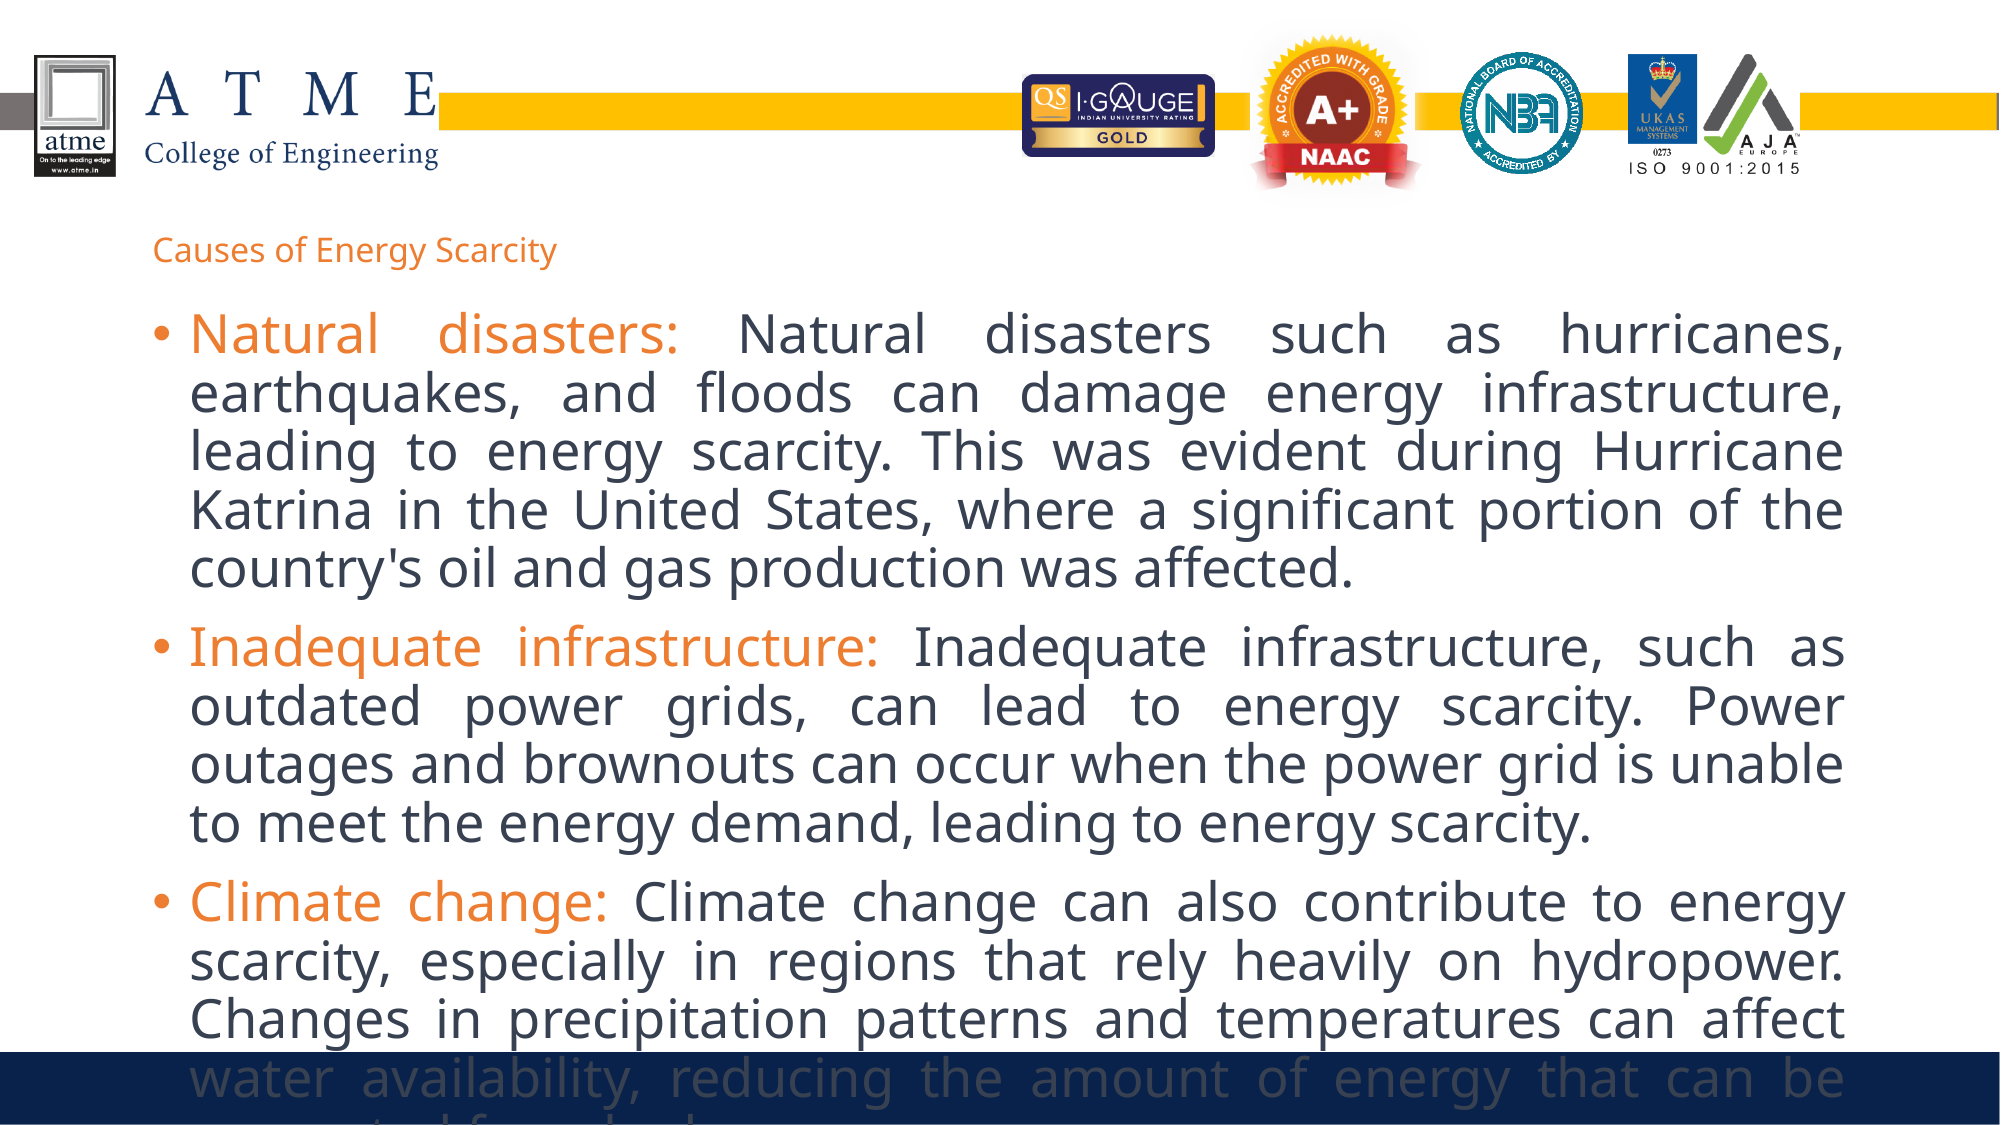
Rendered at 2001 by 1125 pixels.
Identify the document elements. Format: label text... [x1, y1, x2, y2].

picture [1460, 52, 1583, 174]
list Natural disasters: Natural disasters such as hurricanes, earthquakes, and floods can damage energy infrastructure, leading to energy scarcity. This was evident during Hurricane Katrina in the United States, where a significant portion of the country's oil and gas production was affected. Inadequate infrastructure: Inadequate infrastructure, such as outdated power grids, can lead to energy scarcity. Power outages and brownouts can occur when the power grid is unable to meet the energy demand, leading to energy scarcity. Climate change: Climate change can also contribute to energy scarcity, especially in regions that rely heavily on hydropower. Changes in precipitation patterns and temperatures can affect water availability, reducing the amount of energy that can be generated from hydropower. [137, 299, 1863, 1014]
picture [1022, 74, 1215, 157]
title Causes of Energy Scarcity [137, 224, 1863, 299]
picture [1250, 43, 1415, 180]
picture [34, 55, 439, 177]
picture [0, 1052, 2000, 1125]
picture [1628, 52, 1800, 174]
